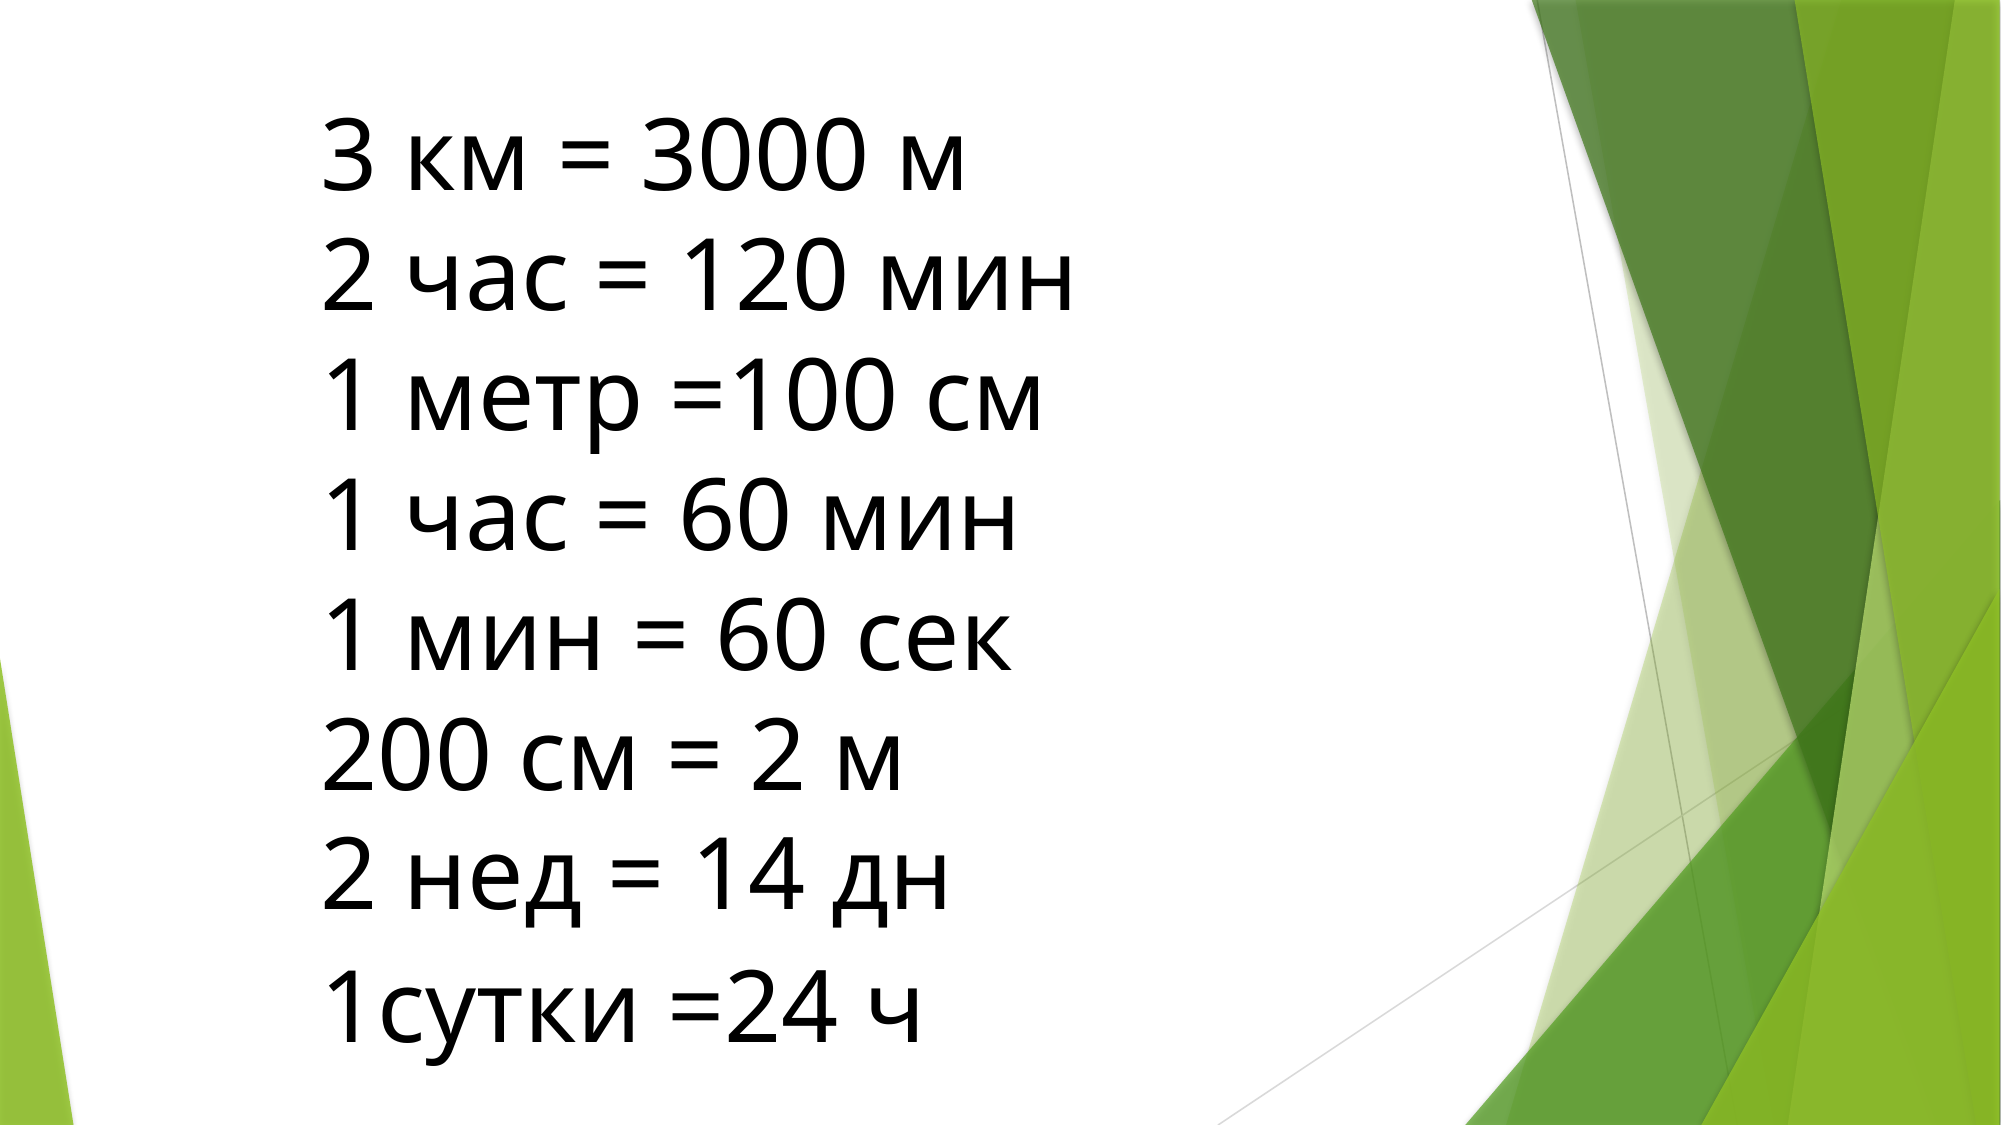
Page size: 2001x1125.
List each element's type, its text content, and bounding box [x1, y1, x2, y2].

text_box 3 км = 3000 м 2 час = 120 мин 1 метр =100 см 1 час = 60 мин 1 мин = 60 сек 200 см = 2 м 2 нед = 14 дн 1сутки =24 ч [306, 83, 1233, 1073]
